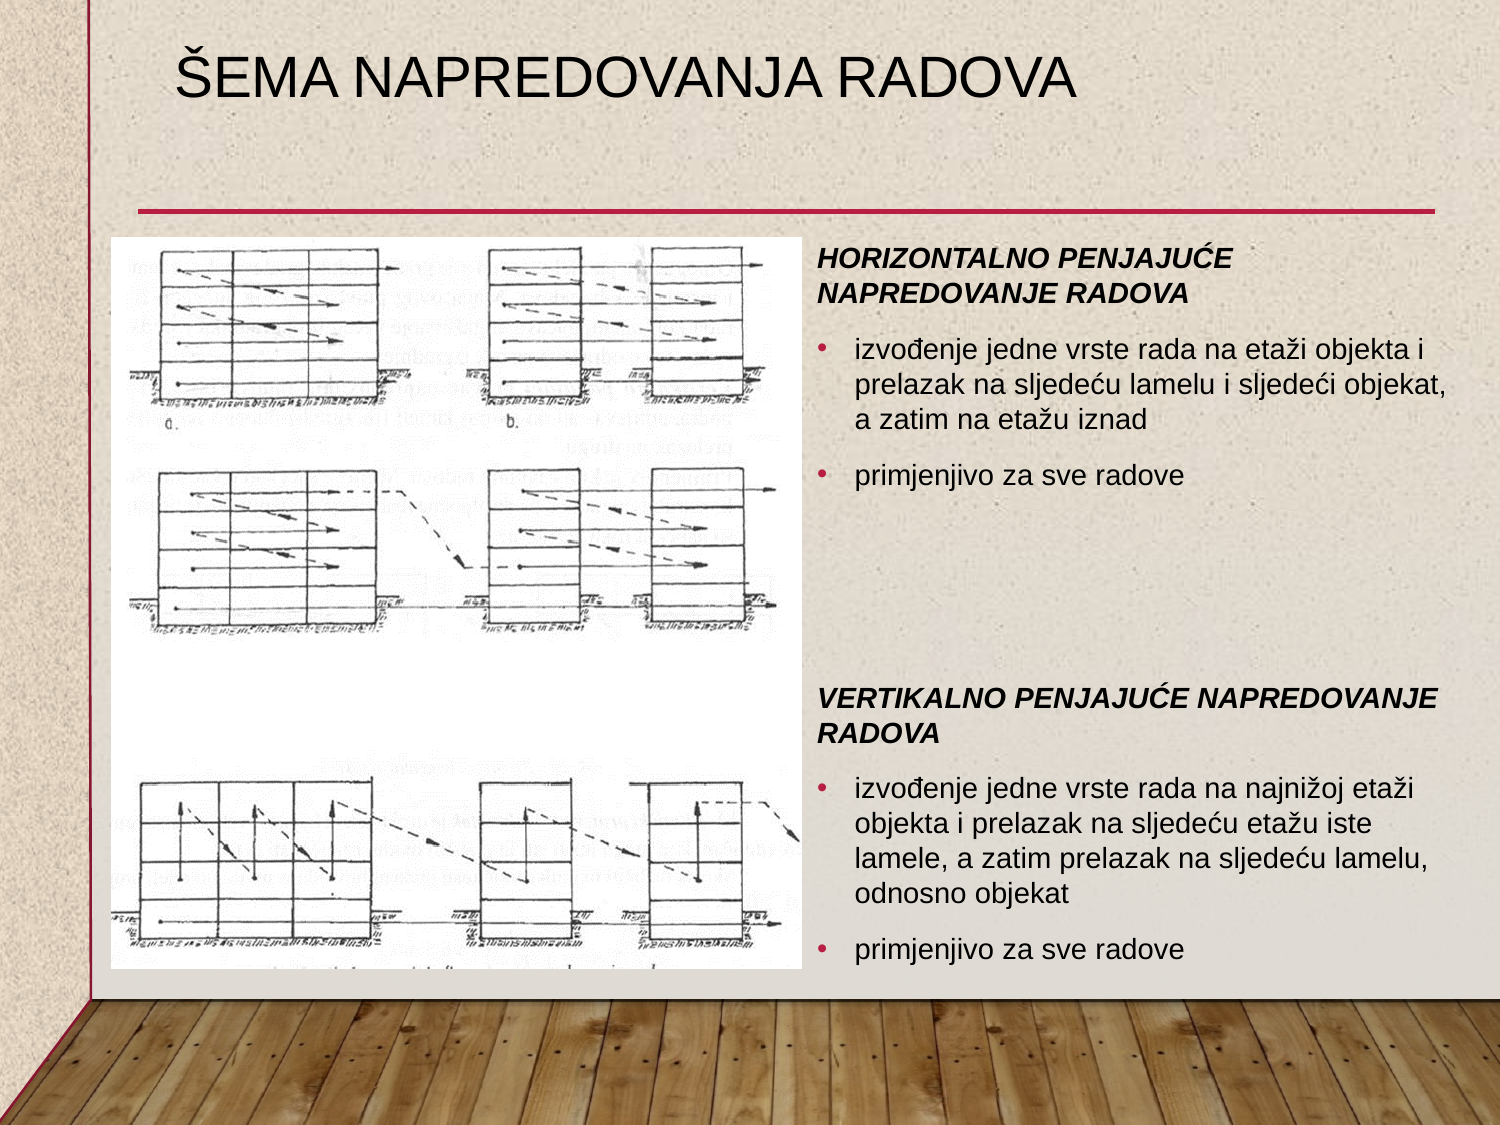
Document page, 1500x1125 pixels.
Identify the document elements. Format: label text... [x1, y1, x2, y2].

picture [91, 0, 1500, 395]
picture [0, 999, 1500, 1125]
list HORIZONTALNO PENJAJUĆE NAPREDOVANJE RADOVA izvođenje jedne vrste rada na etaži objekta i prelazak na sljedeću lamelu i sljedeći objekat, a zatim na etažu iznad primjenjivo za sve radove VERTIKALNO PENJAJUĆE NAPREDOVANJE RADOVA izvođenje jedne vrste rada na najnižoj etaži objekta i prelazak na sljedeću etažu iste lamele, a zatim prelazak na sljedeću lamelu, odnosno objekat primjenjivo za sve radove [802, 231, 1483, 976]
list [110, 237, 803, 970]
title Šema napredovanja radova [159, 32, 1412, 205]
